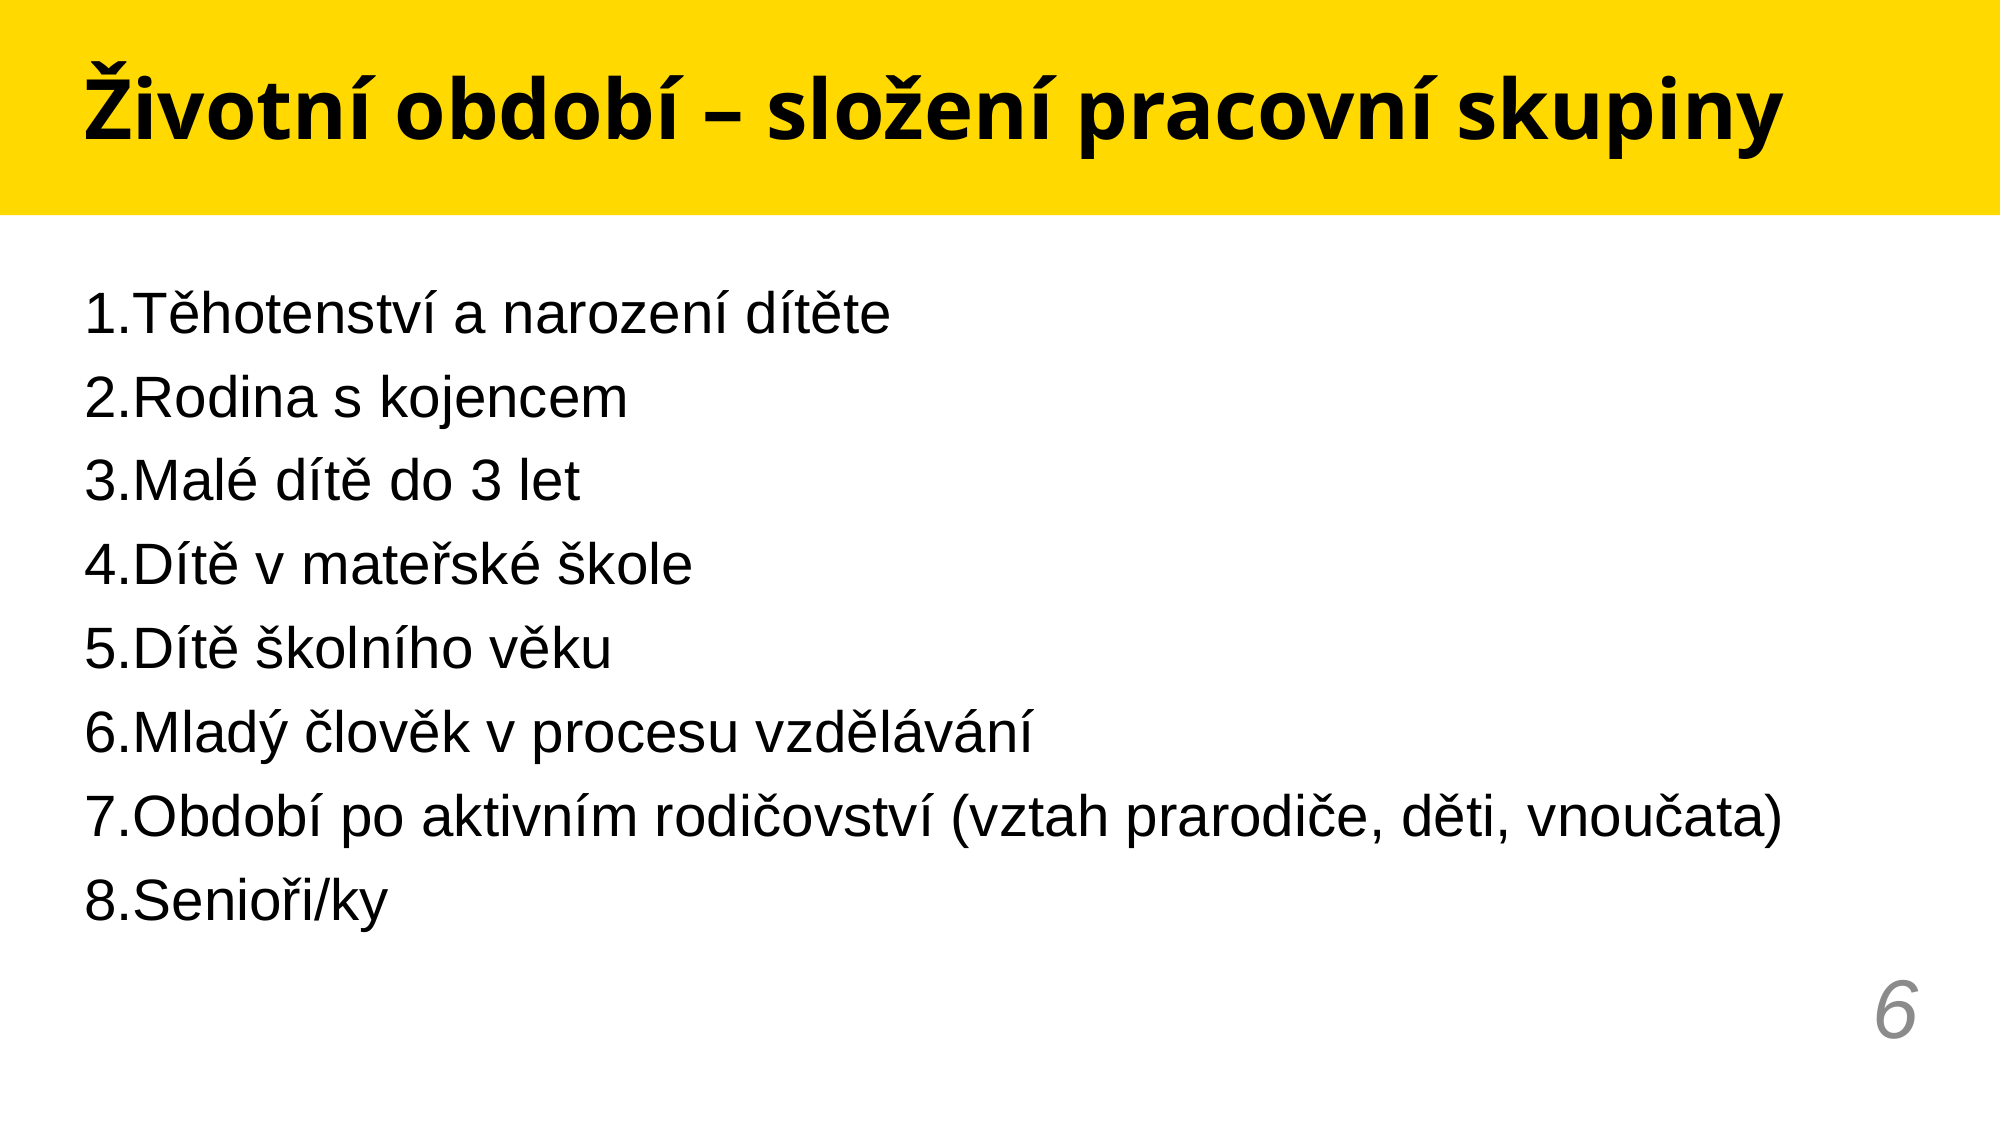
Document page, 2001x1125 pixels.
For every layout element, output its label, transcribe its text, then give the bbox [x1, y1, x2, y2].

title Životní období – složení pracovní skupiny [69, 60, 1918, 214]
slide_number 6 [1483, 976, 1934, 1063]
list Těhotenství a narození dítěte Rodina s kojencem Malé dítě do 3 let Dítě v mateřské škole Dítě školního věku Mladý člověk v procesu vzdělávání Období po aktivním rodičovství (vztah prarodiče, děti, vnoučata) Senioři/ky [69, 275, 1918, 1031]
